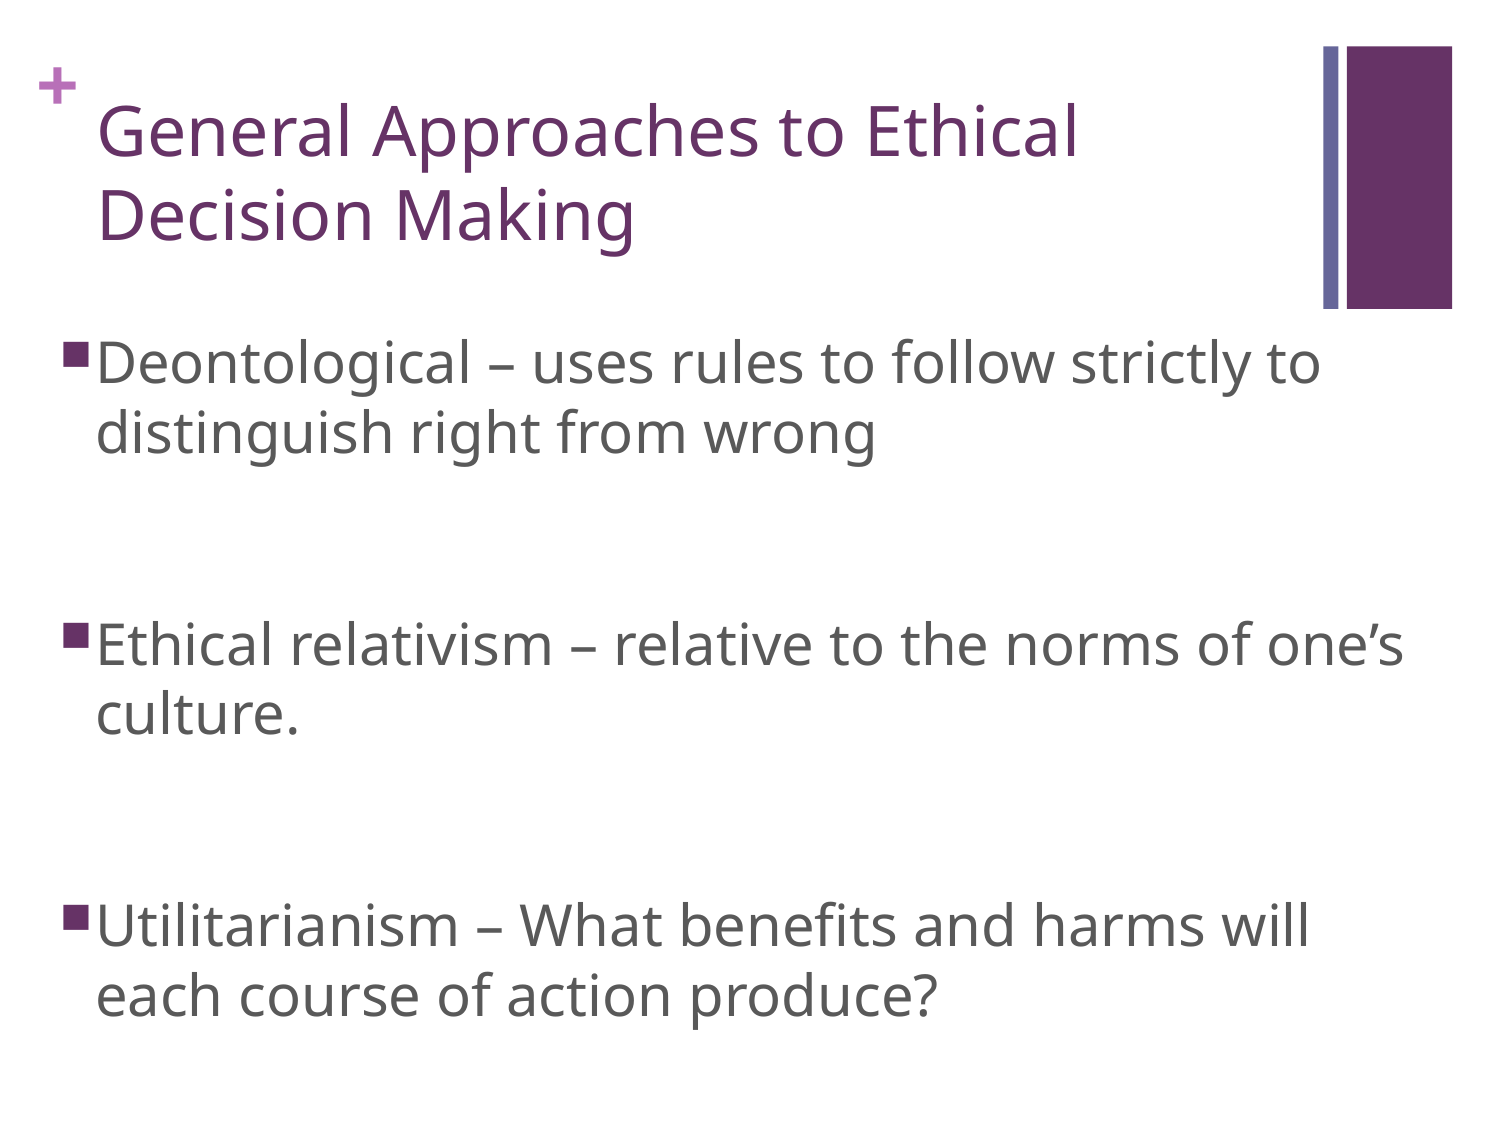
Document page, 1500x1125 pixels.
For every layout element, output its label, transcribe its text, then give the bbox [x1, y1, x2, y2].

list Deontological – uses rules to follow strictly to distinguish right from wrong Ethical relativism – relative to the norms of one’s culture. Utilitarianism – What benefits and harms will each course of action produce? [44, 318, 1455, 1038]
title General Approaches to Ethical Decision Making [81, 79, 1322, 263]
